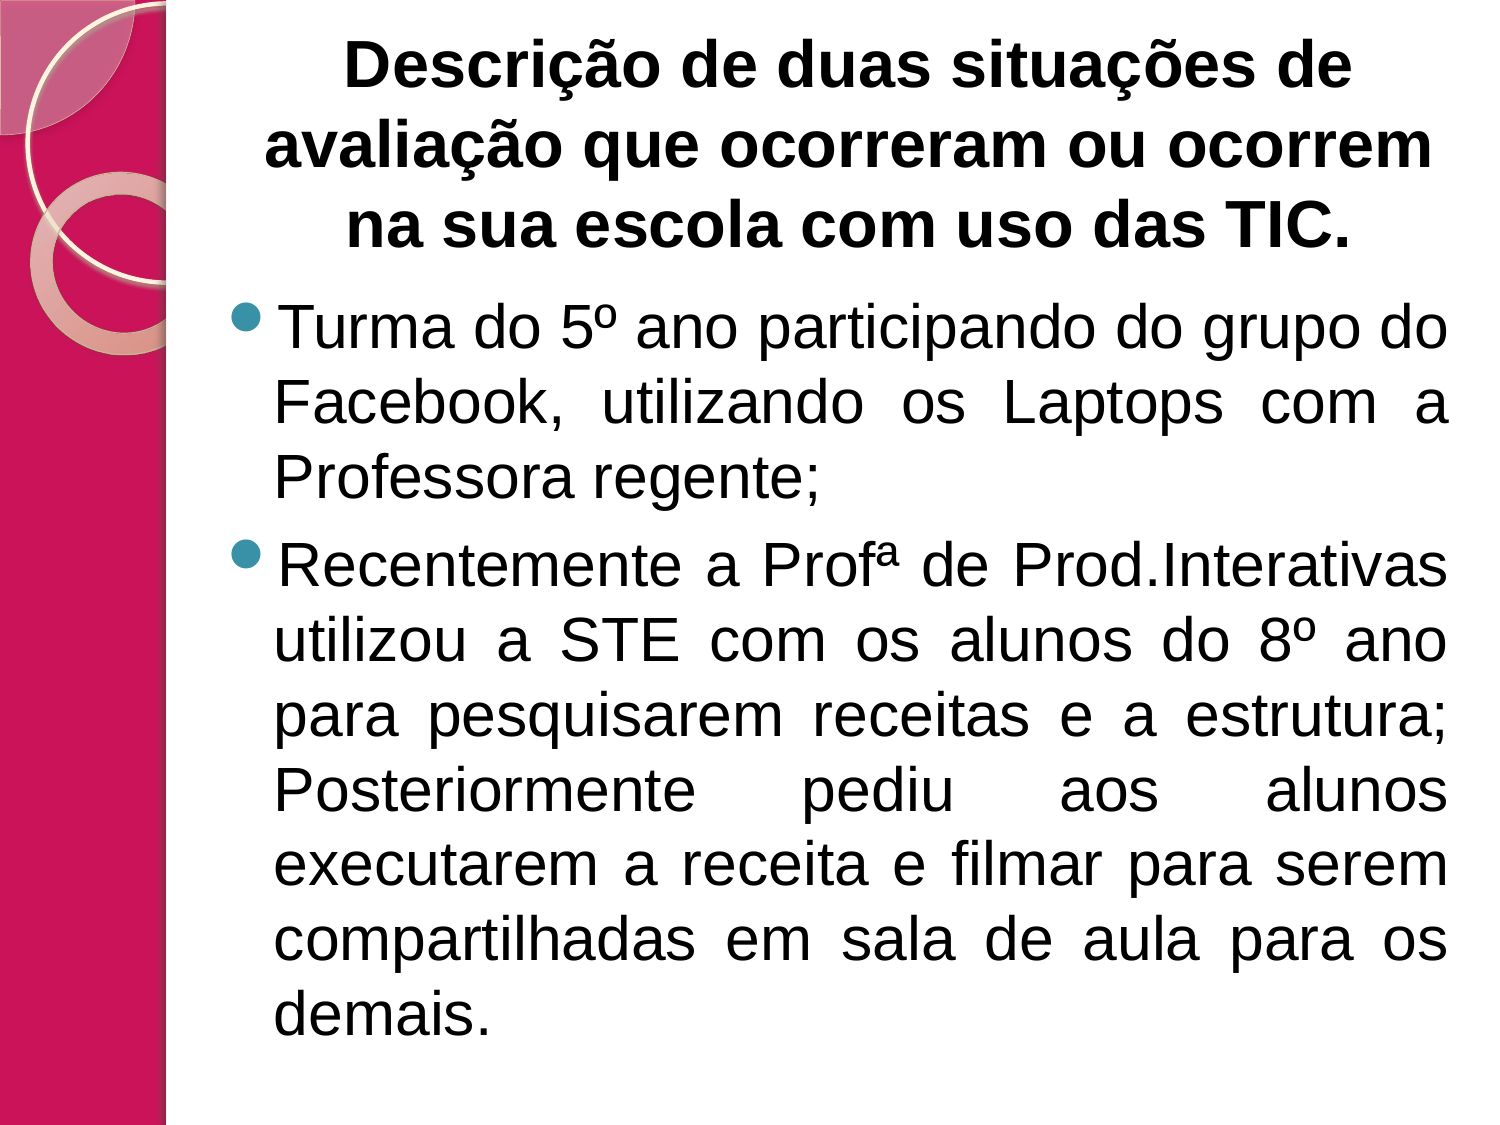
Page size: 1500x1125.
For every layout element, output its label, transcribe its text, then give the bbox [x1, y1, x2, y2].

title Descrição de duas situações de avaliação que ocorreram ou ocorrem na sua escola com uso das TIC. [234, 46, 1465, 235]
list Turma do 5º ano participando do grupo do Facebook, utilizando os Laptops com a Professora regente; Recentemente a Profª de Prod.Interativas utilizou a STE com os alunos do 8º ano para pesquisarem receitas e a estrutura; Posteriormente pediu aos alunos executarem a receita e filmar para serem compartilhadas em sala de aula para os demais. [199, 278, 1466, 1067]
